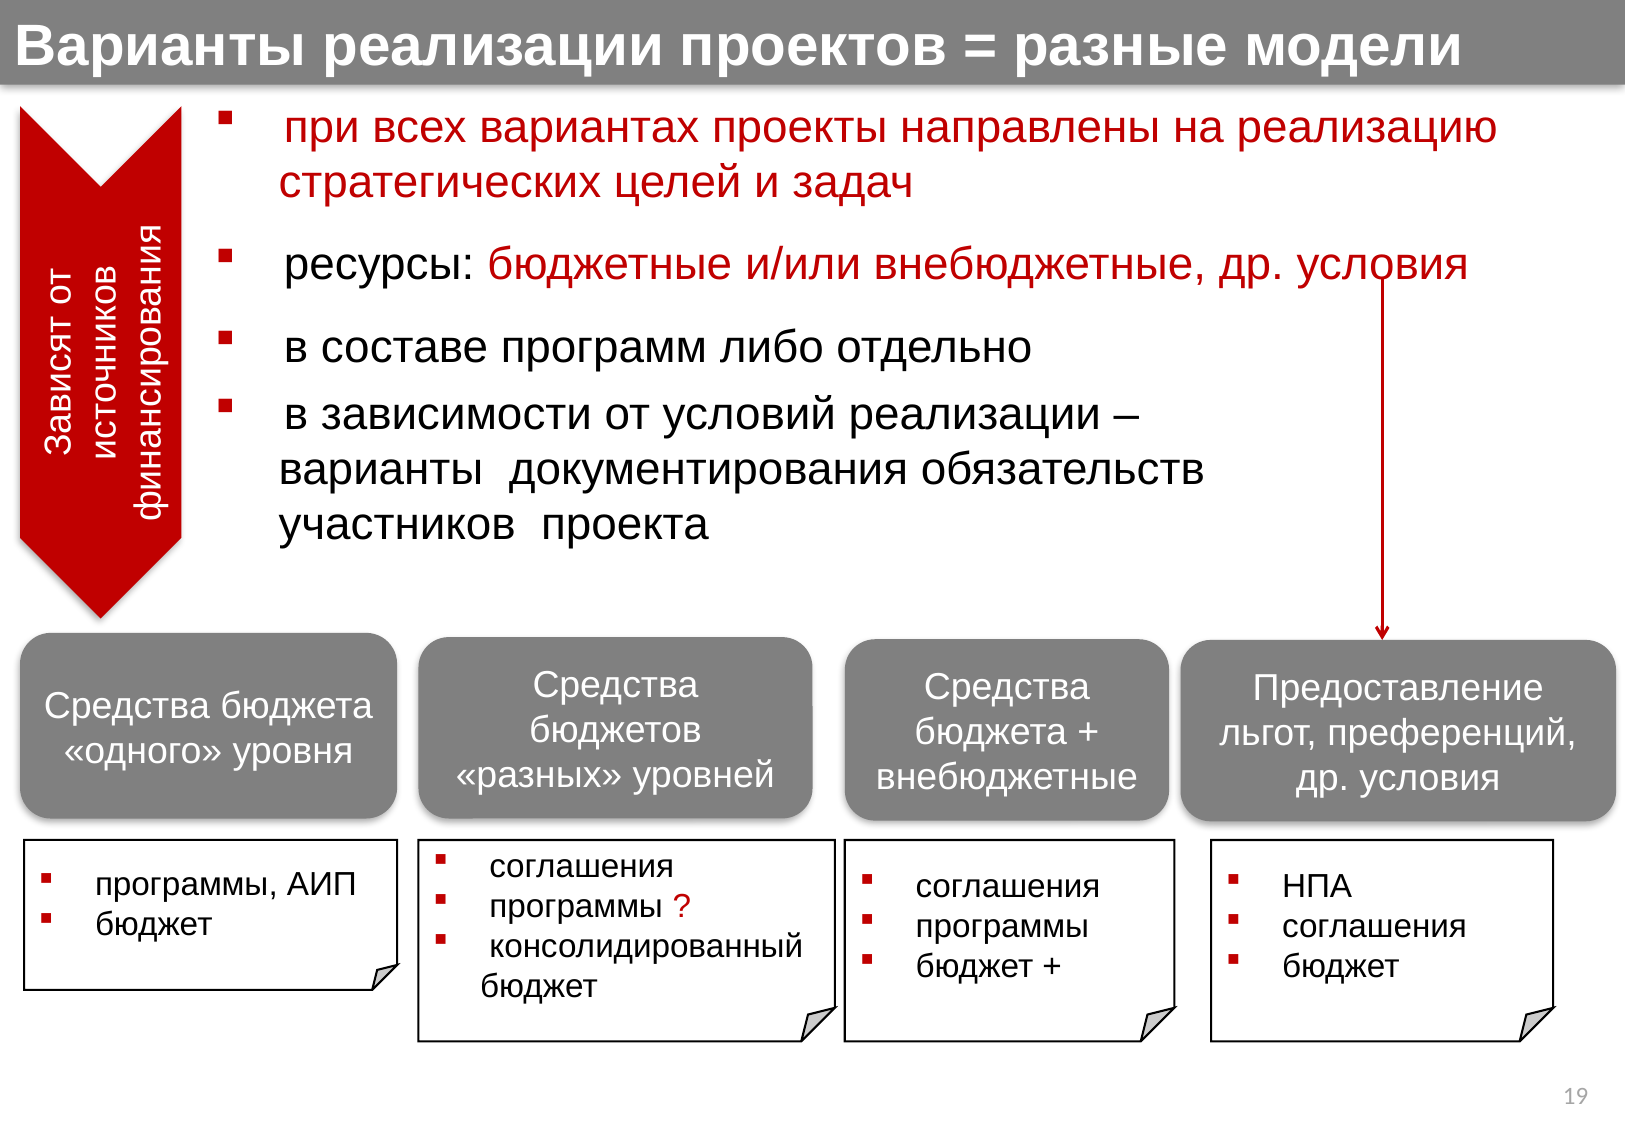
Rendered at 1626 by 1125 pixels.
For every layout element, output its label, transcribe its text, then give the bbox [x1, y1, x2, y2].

text_box Зависят от источников финансирования [18, 103, 183, 621]
text_box Предоставление льгот, преференций, др. условия [1179, 638, 1618, 823]
text_box Средства бюджета + внебюджетные [843, 638, 1171, 822]
text_box НПА соглашения бюджет [1210, 838, 1557, 1043]
text_box при всех вариантах проекты направлены на реализацию стратегических целей и задач ресурсы: бюджетные и/или внебюджетные, др. условия в составе программ либо отдельно в зависимости от условий реализации – варианты документирования обязательств участников проекта [200, 89, 1526, 557]
text_box соглашения программы ? консолидированный бюджет [417, 838, 839, 1043]
slide_number 19 [1237, 1065, 1604, 1125]
text_box Средства бюджета «одного» уровня [18, 631, 399, 820]
text_box Средства бюджетов «разных» уровней [417, 636, 814, 820]
text_box Варианты реализации проектов = разные модели [0, 0, 1625, 85]
text_box соглашения программы бюджет + [843, 838, 1178, 1043]
text_box программы, АИП бюджет [23, 838, 401, 991]
